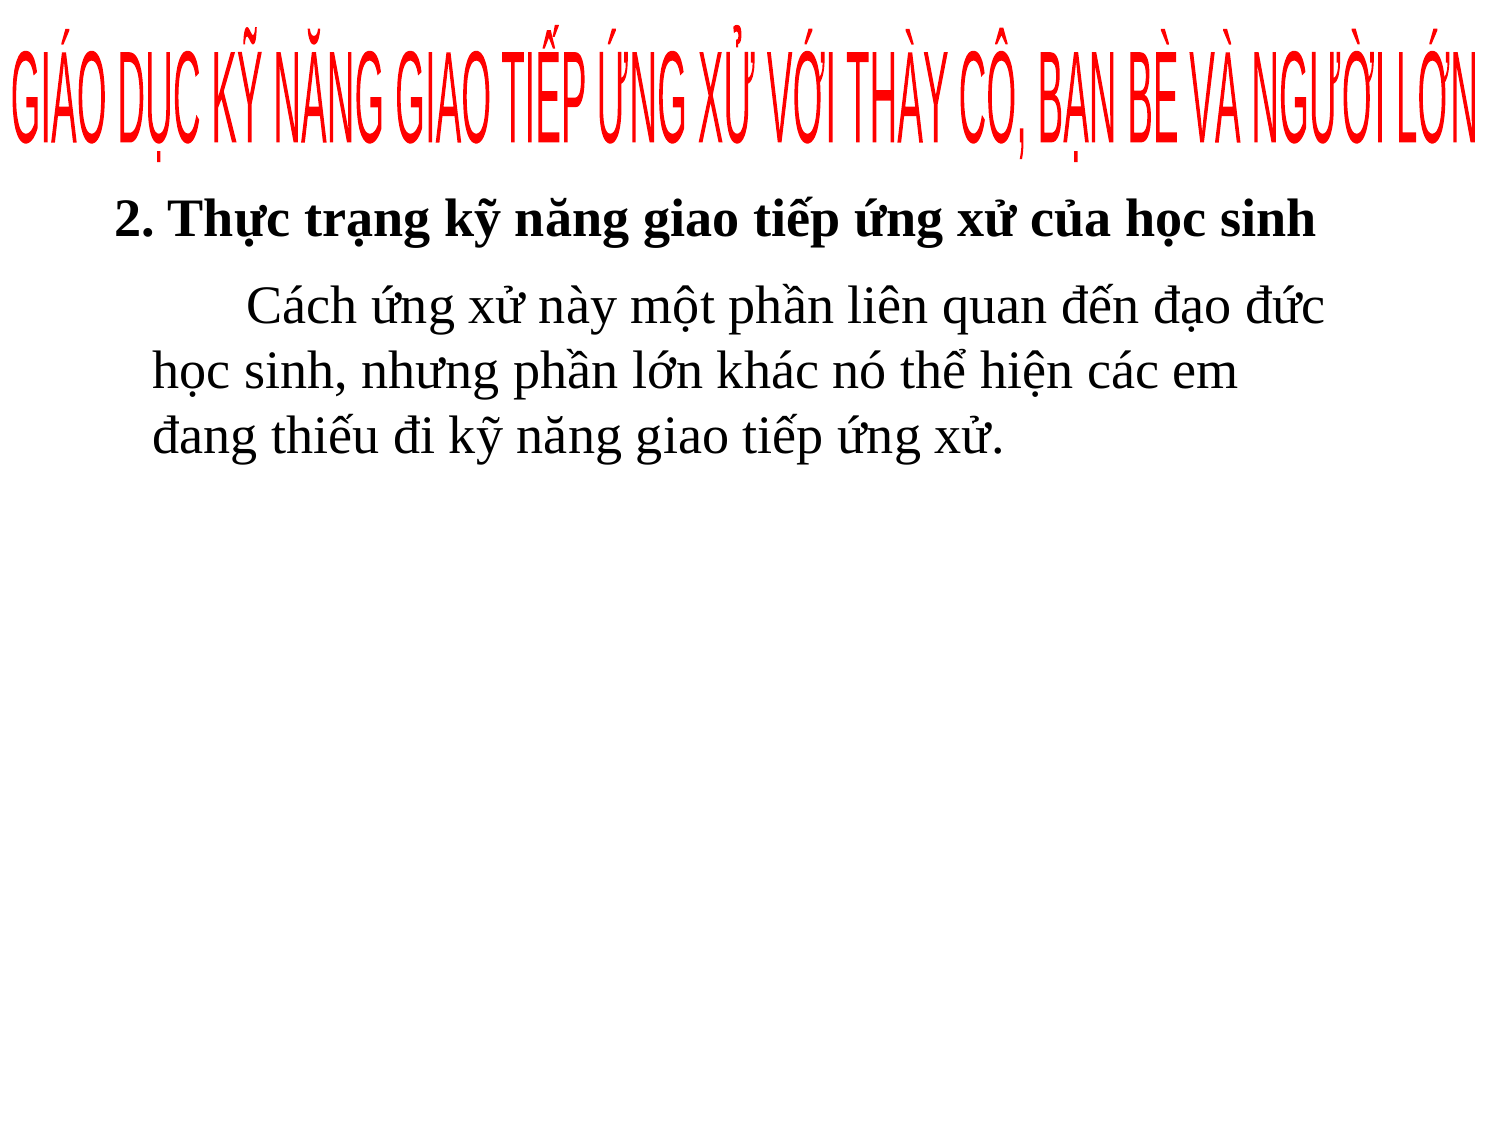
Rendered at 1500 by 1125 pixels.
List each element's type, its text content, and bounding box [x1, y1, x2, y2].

text_box 2. Thực trạng kỹ năng giao tiếp ứng xử của học sinh [99, 174, 1388, 255]
text_box Cách ứng xử này một phần liên quan đến đạo đức học sinh, nhưng phần lớn khác nó thể hiện các em đang thiếu đi kỹ năng giao tiếp ứng xử. [137, 262, 1364, 473]
